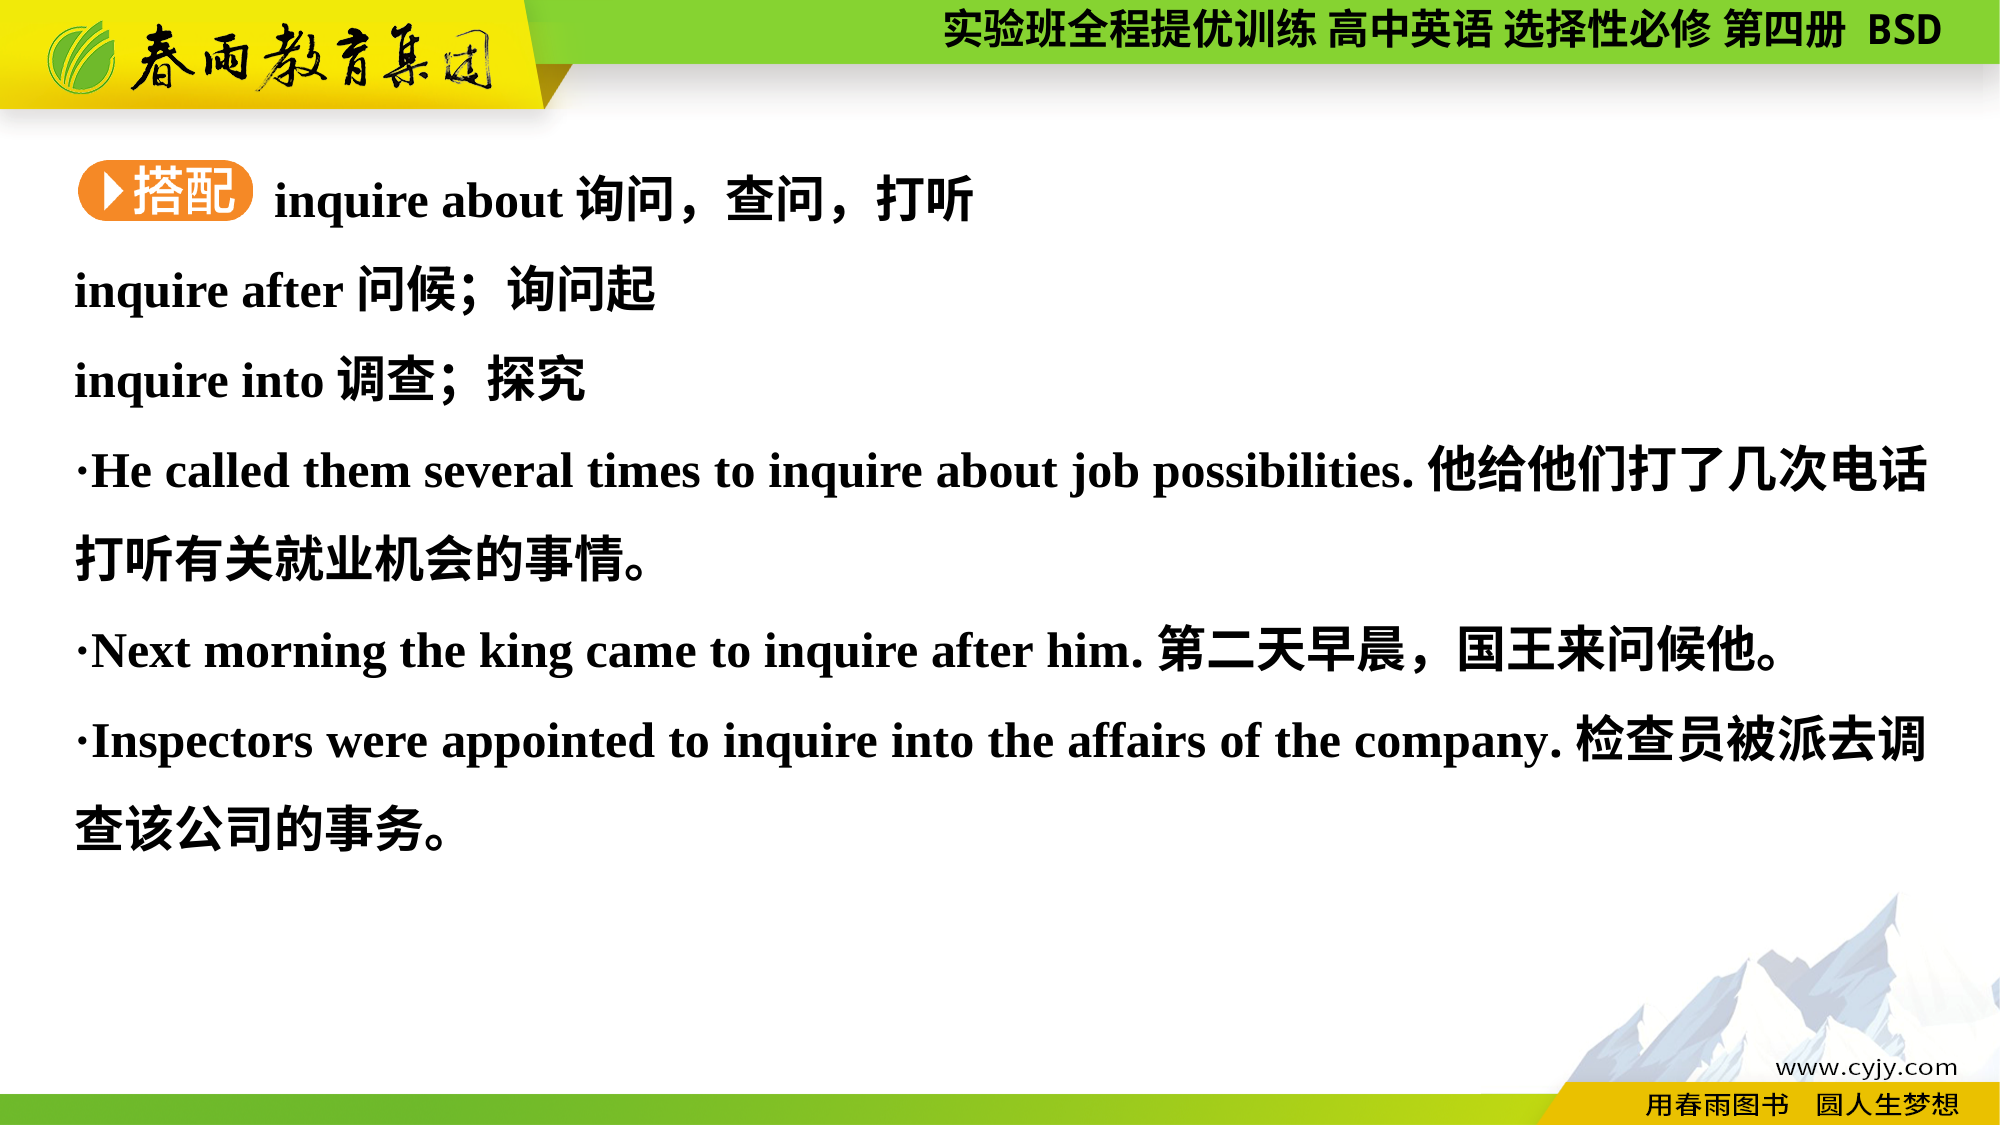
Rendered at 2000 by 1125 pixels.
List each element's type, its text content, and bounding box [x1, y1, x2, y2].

picture [0, 0, 2000, 1125]
list inquire about询问，查问，打听 inquire after问候；询问起 inquire into调查；探究 ·He called them several times to inquire about job possibilities.他给他们打了几次电话打听有关就业机会的事情。 ·Next morning the king came to inquire after him.第二天早晨，国王来问候他。 ·Inspectors were appointed to inquire into the affairs of the company.检查员被派去调查该公司的事务。 [59, 130, 1944, 873]
